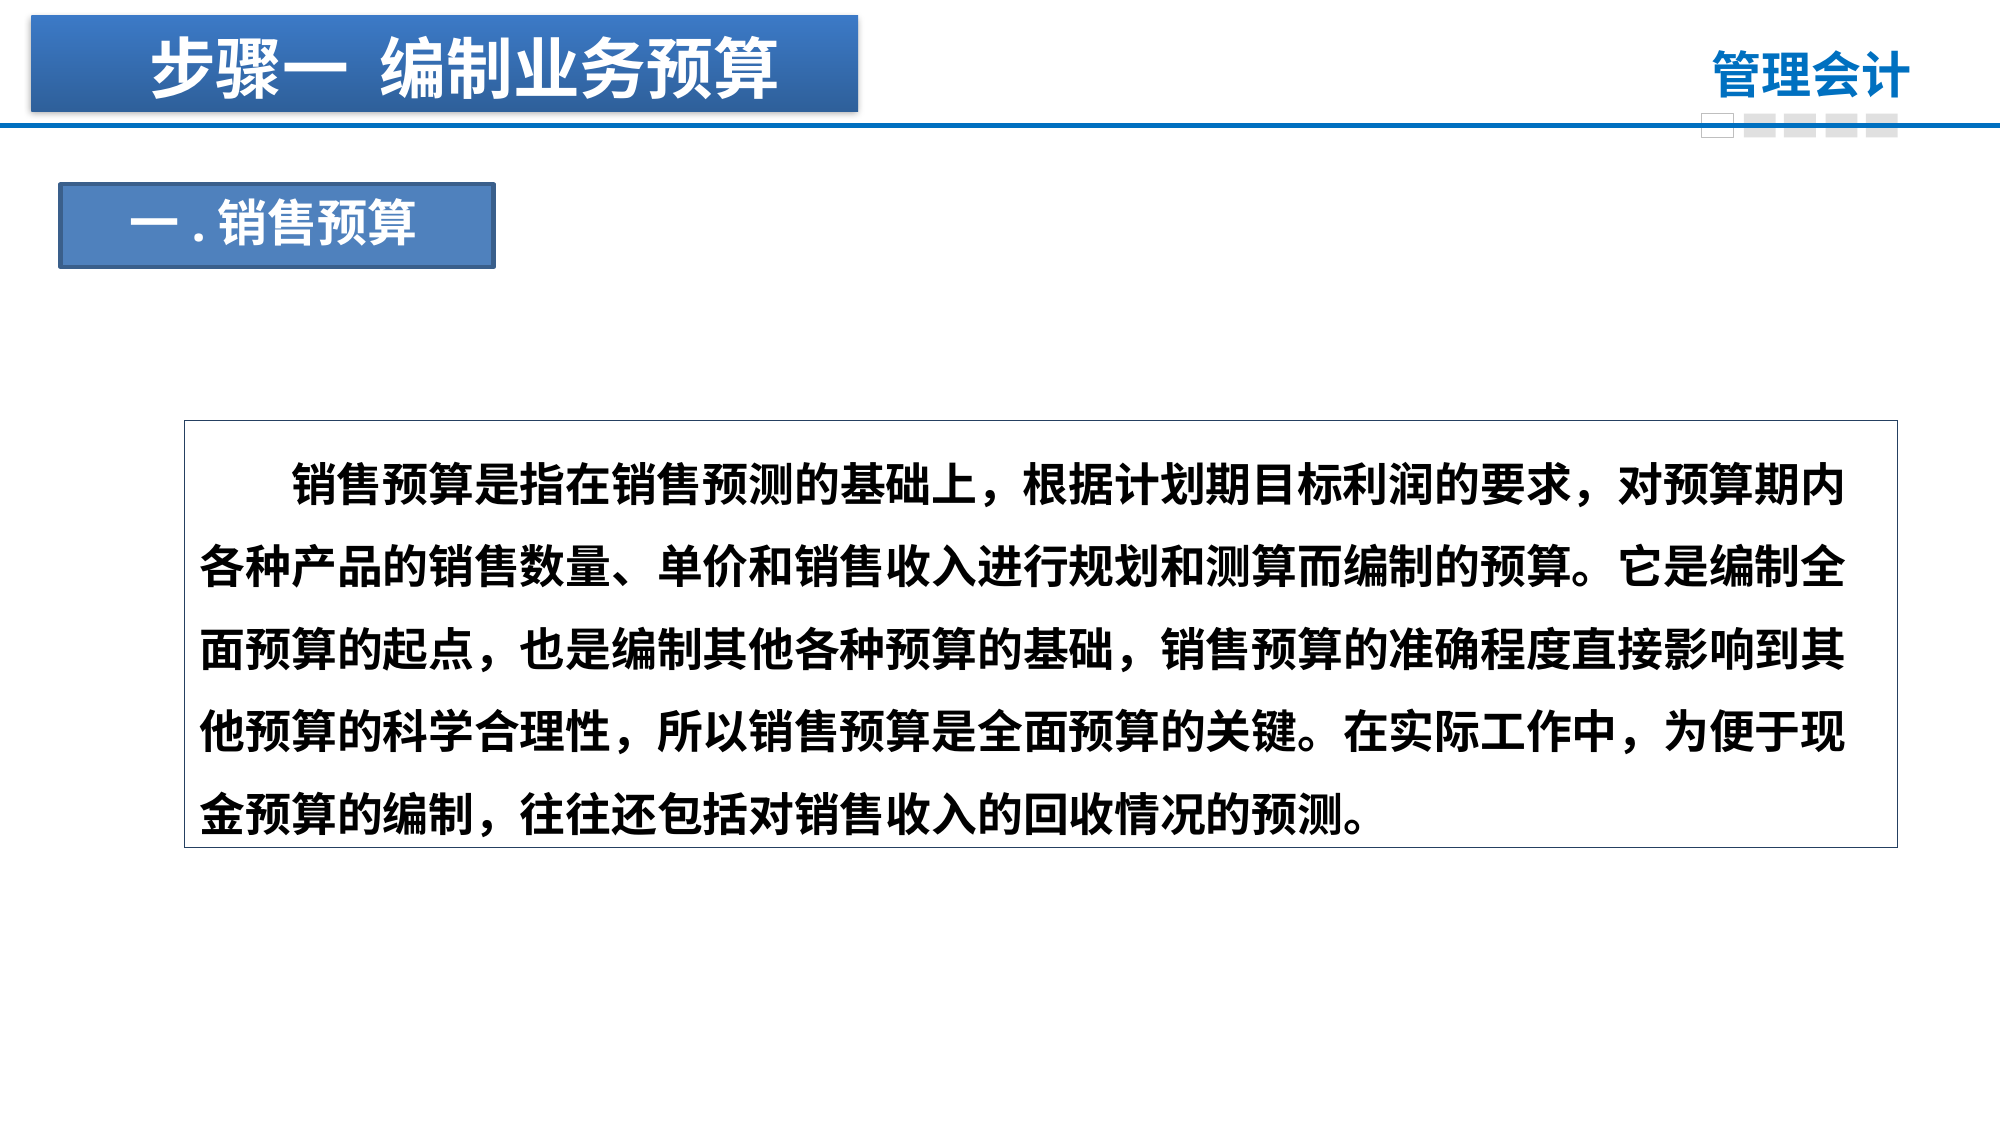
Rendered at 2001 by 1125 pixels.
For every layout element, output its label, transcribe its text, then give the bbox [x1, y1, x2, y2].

text_box 销售预算是指在销售预测的基础上，根据计划期目标利润的要求，对预算期内各种产品的销售数量、单价和销售收入进行规划和测算而编制的预算。它是编制全面预算的起点，也是编制其他各种预算的基础，销售预算的准确程度直接影响到其他预算的科学合理性，所以销售预算是全面预算的关键。在实际工作中，为便于现金预算的编制，往往还包括对销售收入的回收情况的预测。 [184, 420, 1898, 848]
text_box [31, 14, 859, 117]
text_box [60, 184, 494, 268]
